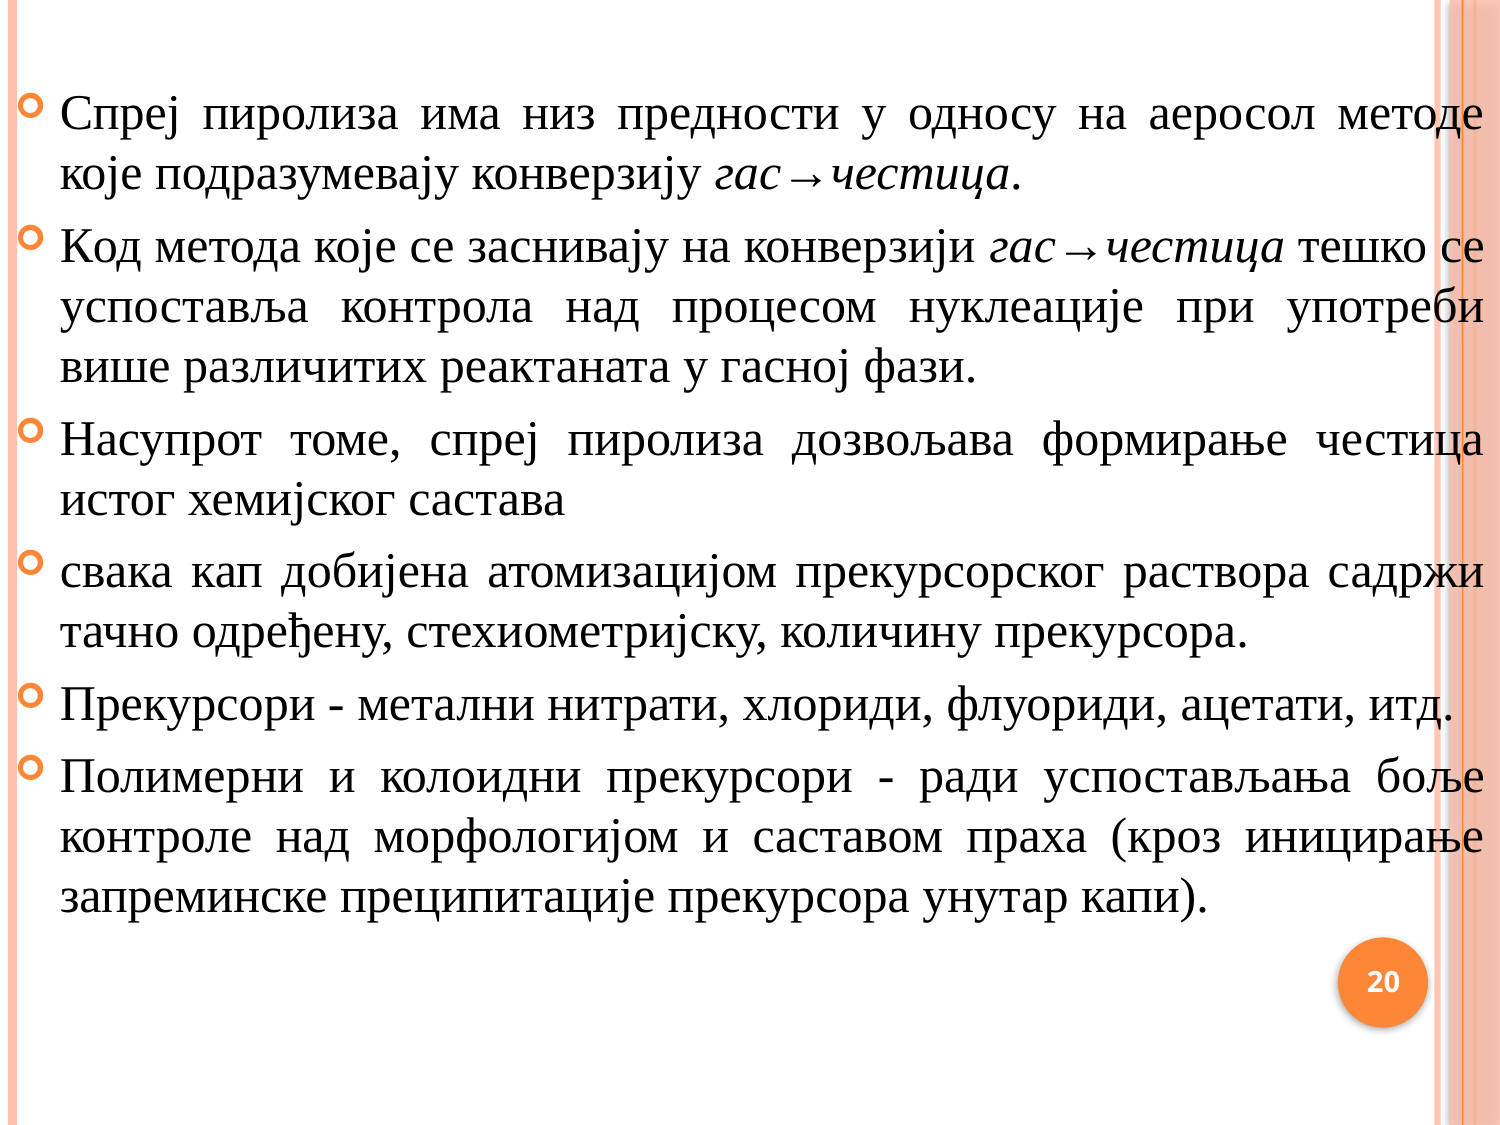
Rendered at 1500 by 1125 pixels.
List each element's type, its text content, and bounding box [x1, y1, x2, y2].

list Спреј пиролиза има низ предности у односу на аеросол методе које подразумевају конверзију гас→честица. Код метода које се заснивају на конверзији гас→честица тешко се успоставља контрола над процесом нуклеације при употреби више различитих реактаната у гасној фази. Насупрот томе, спреј пиролиза дозвољава формирање честица истог хемијског састава свака кап добијена атомизацијом прекурсорског раствора садржи тачно одређену, стехиометријску, количину прекурсора. Прекурсори - метални нитрати, хлориди, флуориди, ацетати, итд. Полимерни и колоидни прекурсори - ради успостављања боље контроле над морфологијом и саставом праха (кроз иницирање запреминске преципитације прекурсора унутар капи). [0, 0, 1500, 1125]
